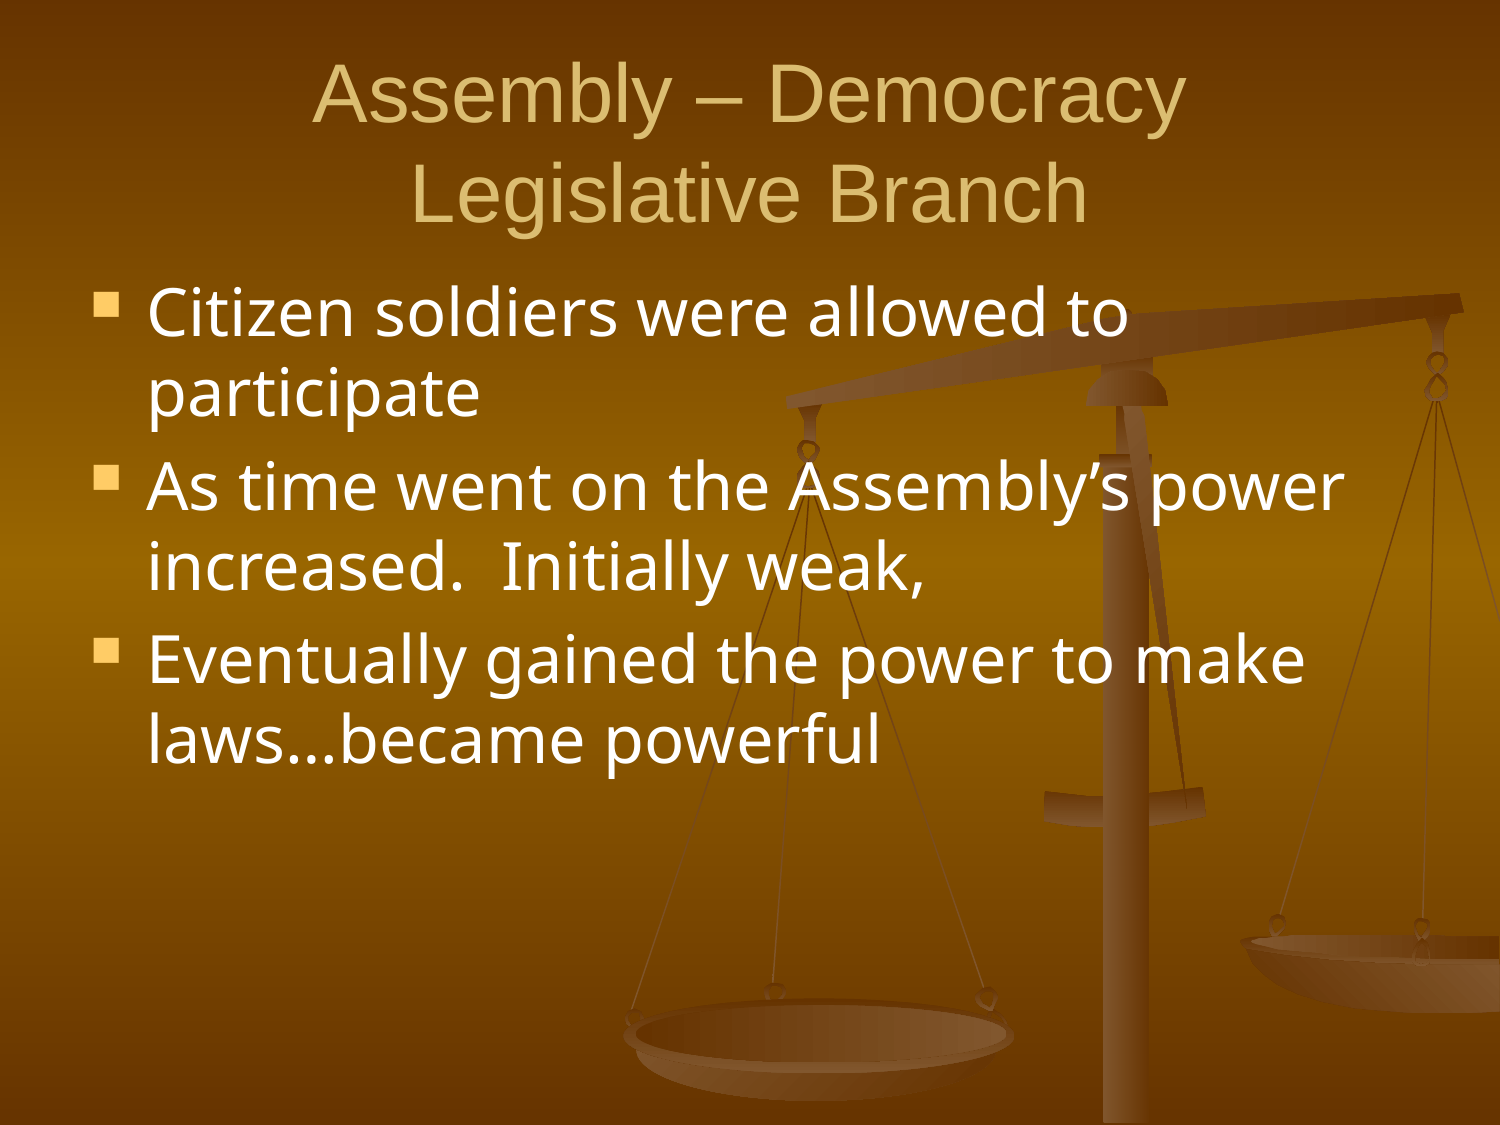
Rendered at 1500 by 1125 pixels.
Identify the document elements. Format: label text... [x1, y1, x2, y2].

list Citizen soldiers were allowed to participate As time went on the Assembly’s power increased. Initially weak, Eventually gained the power to make laws…became powerful [75, 262, 1425, 1006]
title Assembly – Democracy Legislative Branch [75, 45, 1425, 234]
